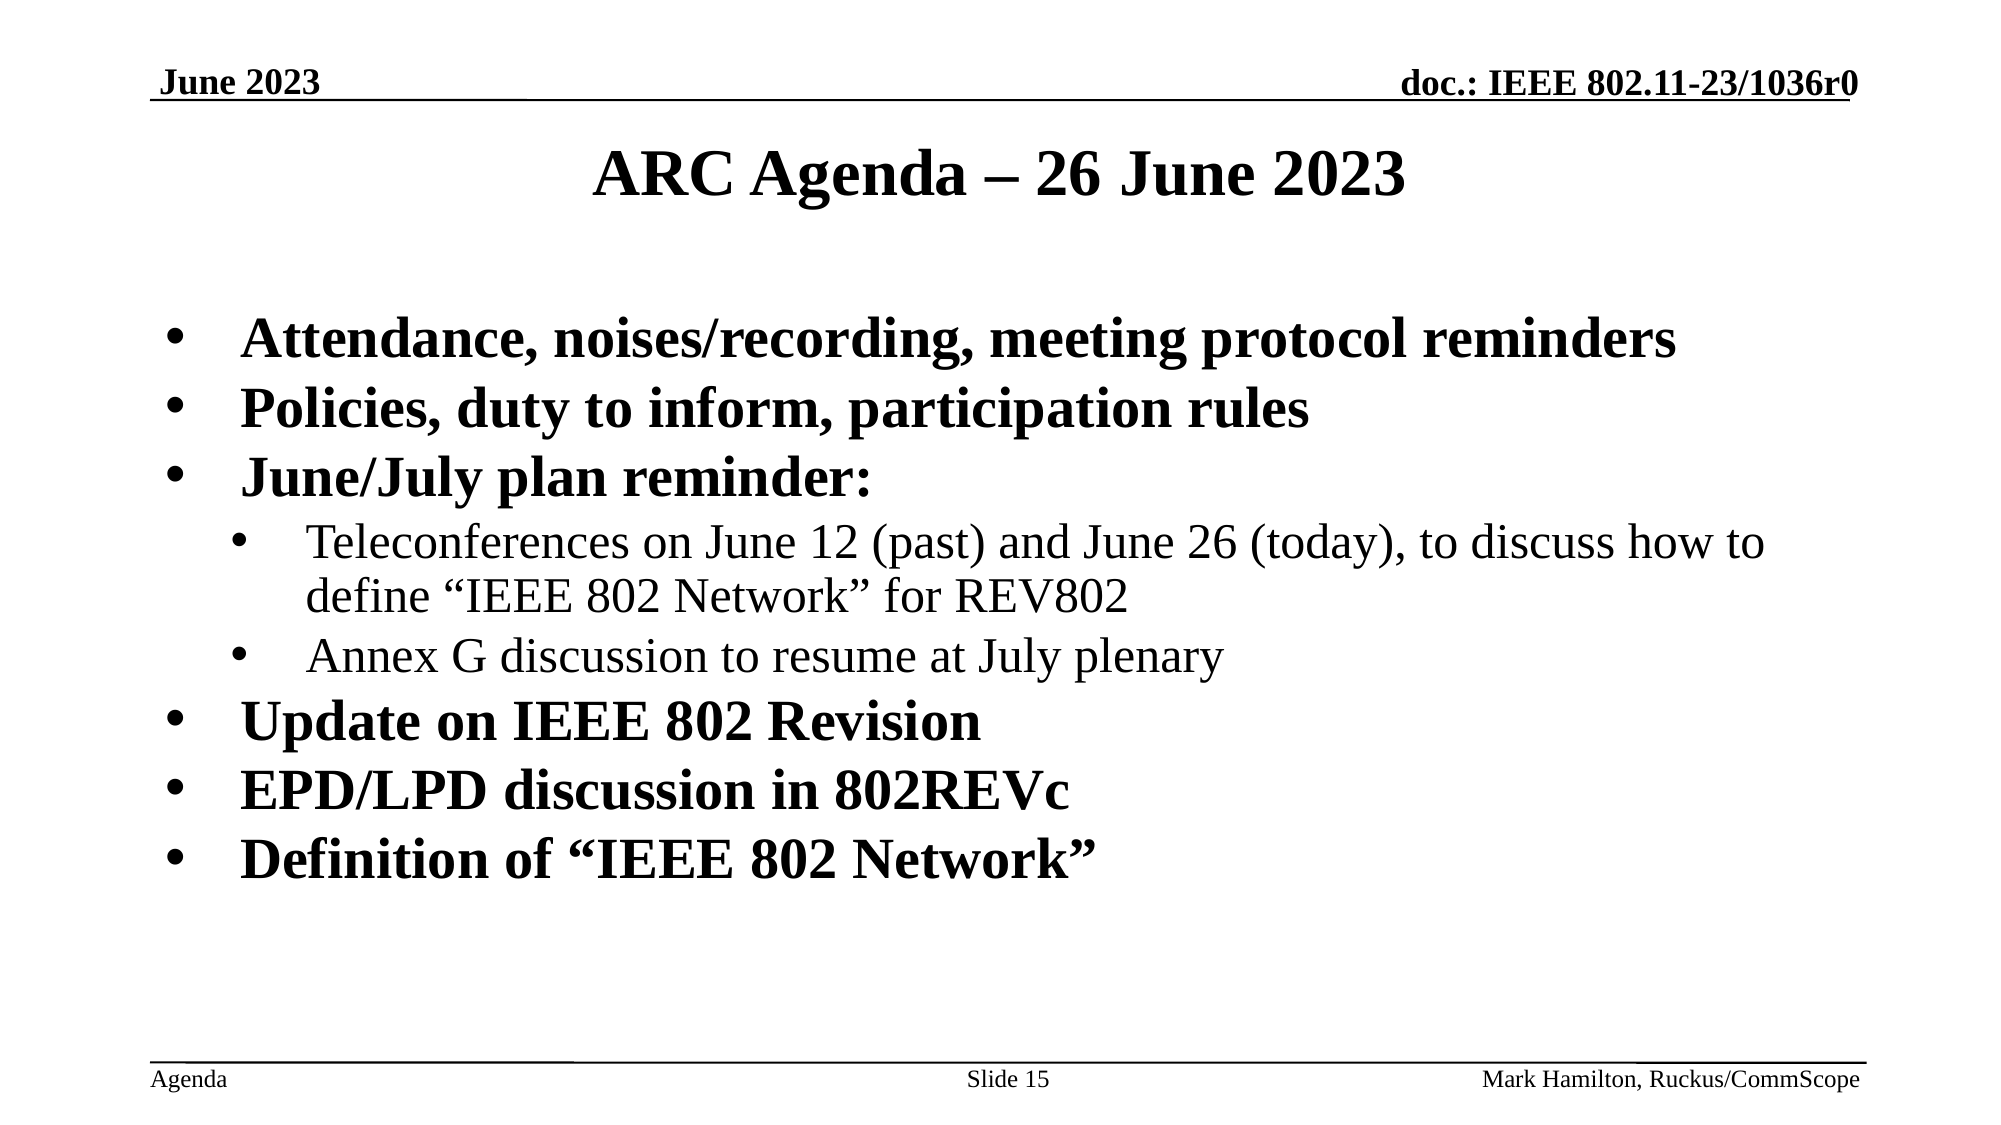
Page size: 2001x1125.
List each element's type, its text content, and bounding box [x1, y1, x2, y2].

title ARC Agenda – 26 June 2023 [149, 112, 1850, 226]
list Attendance, noises/recording, meeting protocol reminders Policies, duty to inform, participation rules June/July plan reminder: Teleconferences on June 12 (past) and June 26 (today), to discuss how to define “IEEE 802 Network” for REV802 Annex G discussion to resume at July plenary Update on IEEE 802 Revision EPD/LPD discussion in 802REVc Definition of “IEEE 802 Network” [149, 299, 1850, 1050]
slide_number Slide 15 [950, 1061, 1067, 1123]
